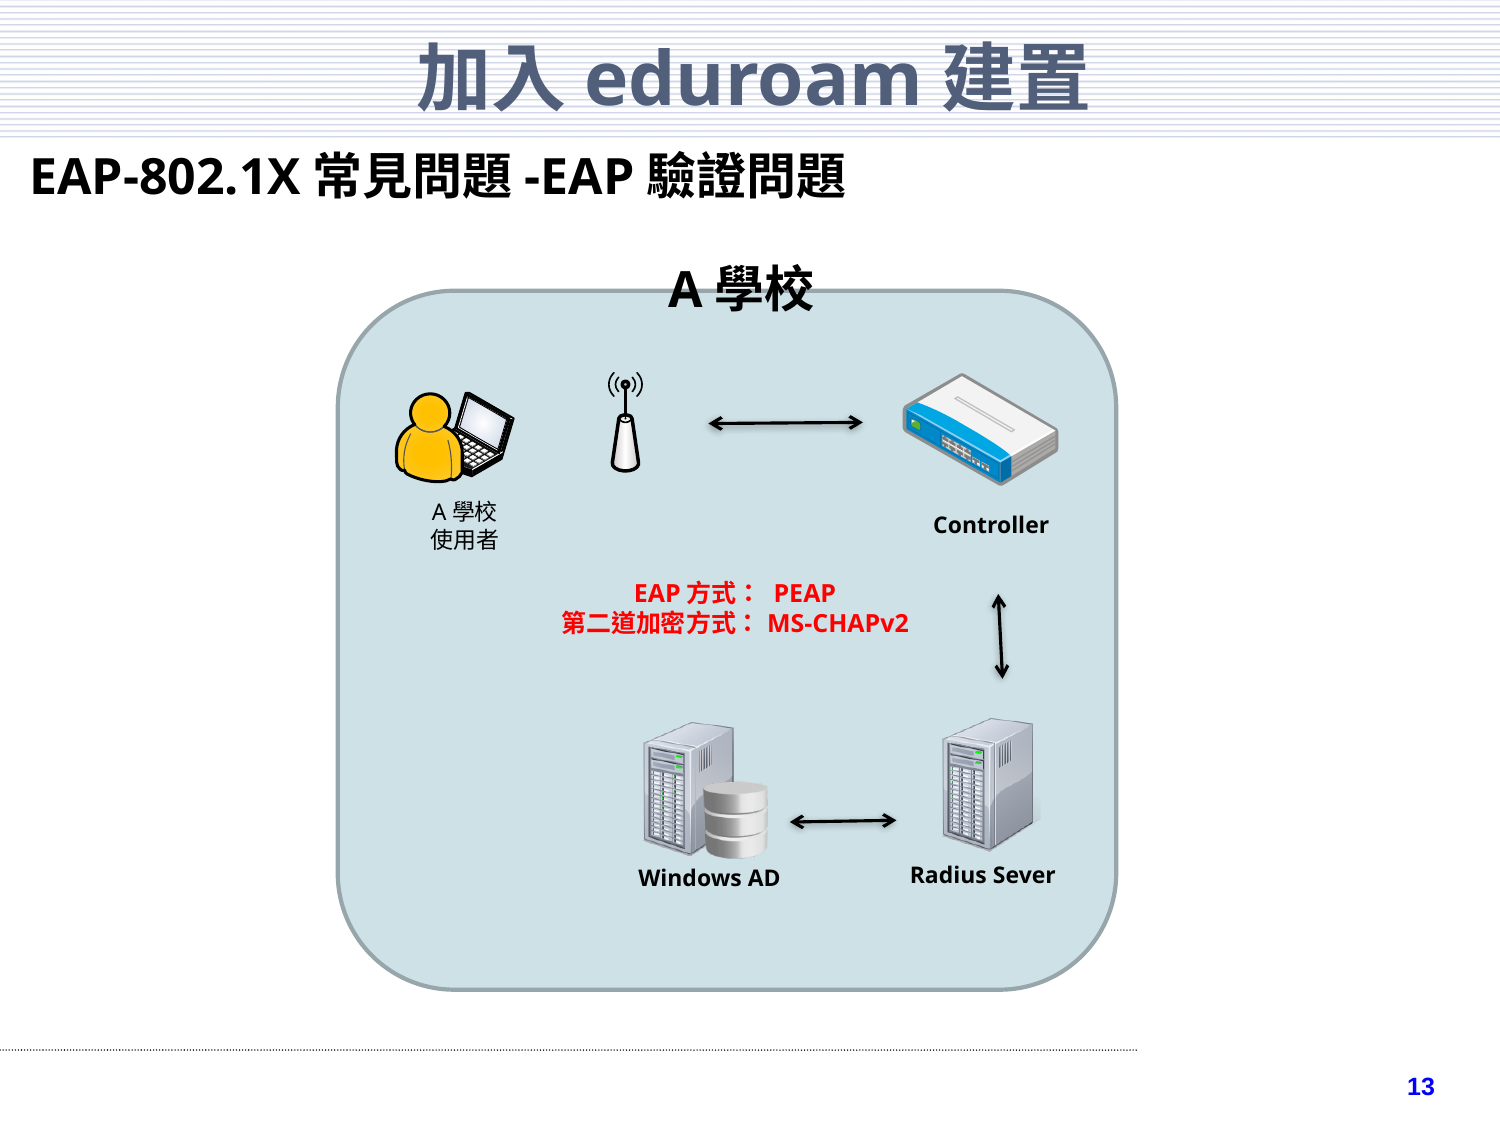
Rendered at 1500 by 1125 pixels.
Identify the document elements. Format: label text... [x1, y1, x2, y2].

text_box A學校 [294, 250, 1189, 325]
text_box EAP-802.1X常見問題-EAP驗證問題 [0, 137, 862, 212]
title 加入eduroam建置 [74, 37, 1433, 114]
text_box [324, 290, 1117, 990]
slide_number 12 [1099, 1062, 1451, 1103]
